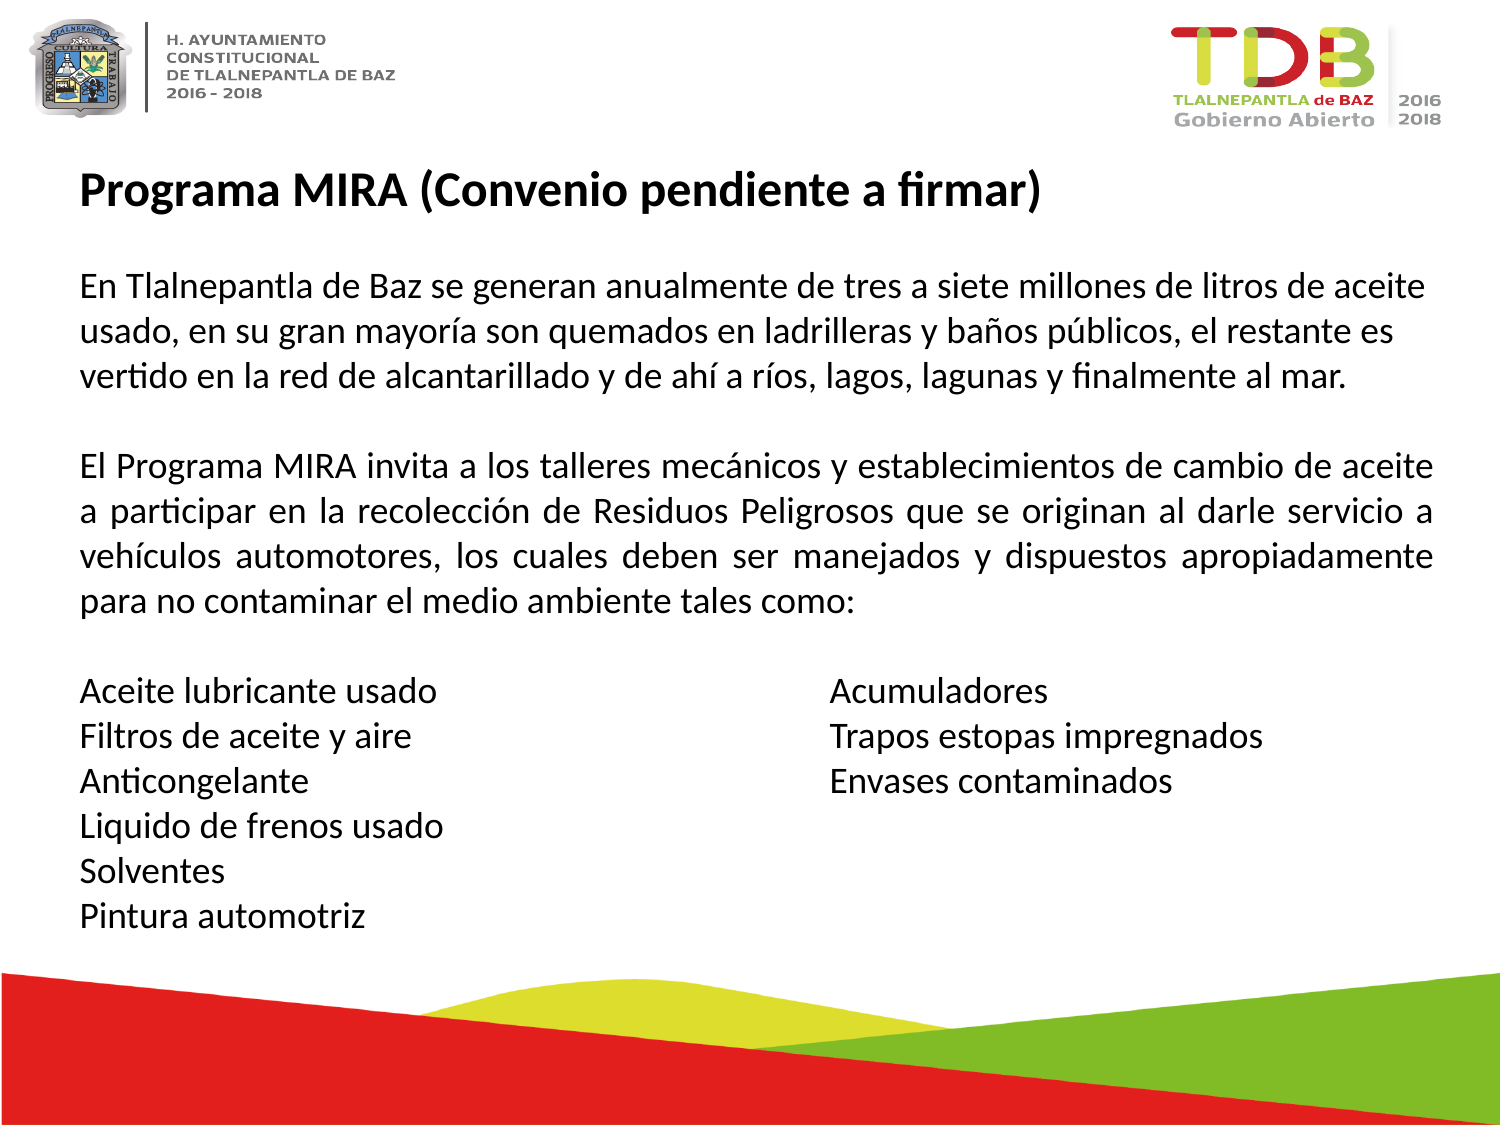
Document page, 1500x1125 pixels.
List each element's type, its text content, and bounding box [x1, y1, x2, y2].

text_box Programa MIRA (Convenio pendiente a firmar) En Tlalnepantla de Baz se generan anualmente de tres a siete millones de litros de aceite usado, en su gran mayoría son quemados en ladrilleras y baños públicos, el restante es vertido en la red de alcantarillado y de ahí a ríos, lagos, lagunas y finalmente al mar. El Programa MIRA invita a los talleres mecánicos y establecimientos de cambio de aceite a participar en la recolección de Residuos Peligrosos que se originan al darle servicio a vehículos automotores, los cuales deben ser manejados y dispuestos apropiadamente para no contaminar el medio ambiente tales como: Aceite lubricante usado Acumuladores Filtros de aceite y aire Trapos estopas impregnados Anticongelante Envases contaminados Liquido de frenos usado Solventes Pintura automotriz [64, 148, 1451, 944]
picture [29, 18, 396, 119]
picture [0, 970, 1500, 1125]
picture [1163, 19, 1451, 132]
